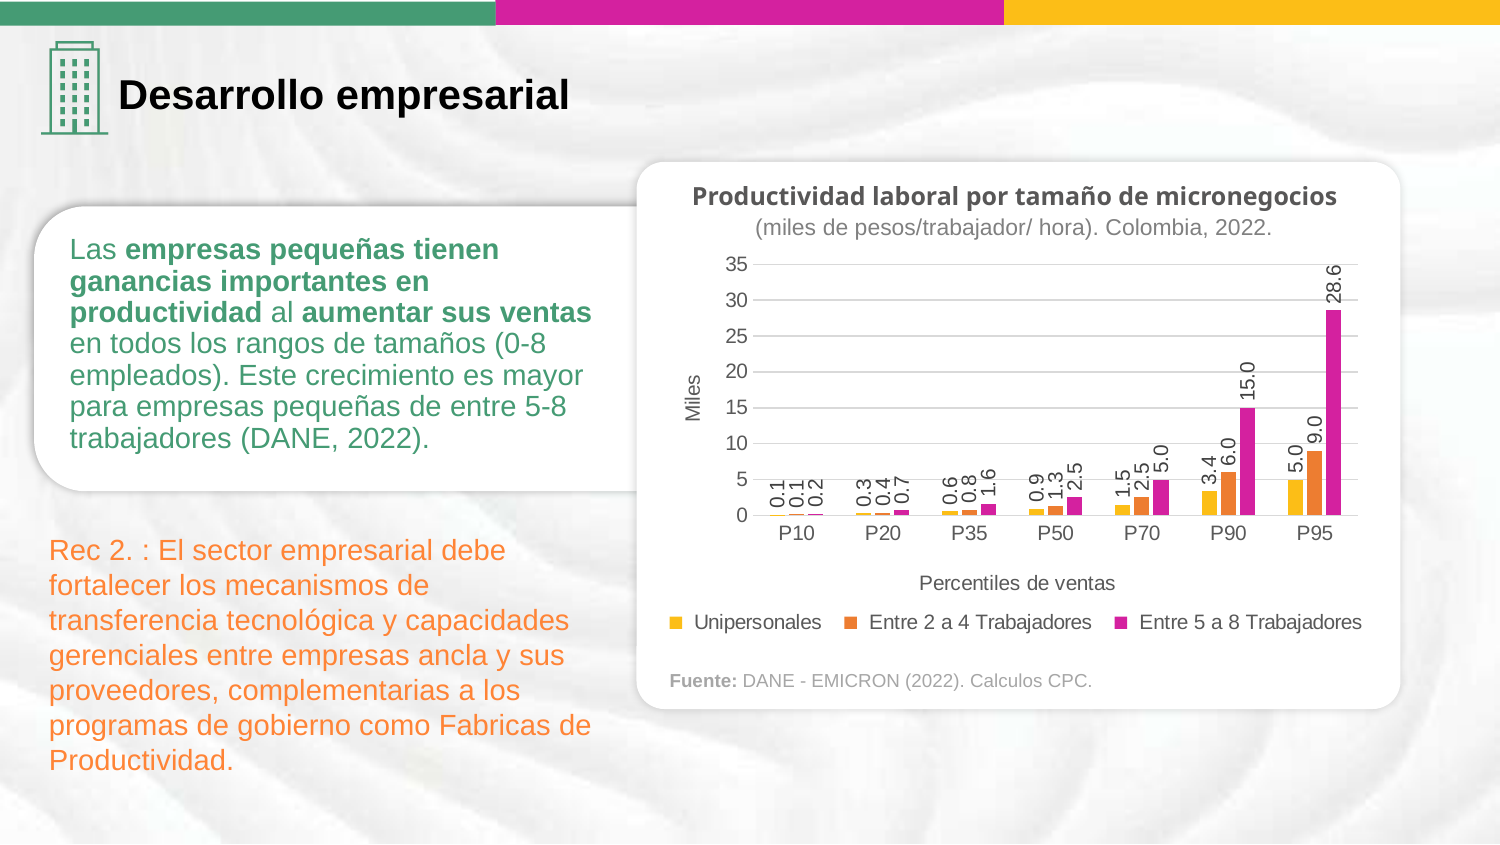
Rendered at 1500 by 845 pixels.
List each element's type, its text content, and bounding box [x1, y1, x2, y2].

text_box Rec 2. : El sector empresarial debe fortalecer los mecanismos de transferencia tecnológica y capacidades gerenciales entre empresas ancla y sus proveedores, complementarias a los programas de gobierno como Fabricas de Productividad. [34, 523, 620, 784]
title Desarrollo empresarial [138, 57, 1397, 134]
text_box Las empresas pequeñas tienen ganancias importantes en productividad al aumentar sus ventas en todos los rangos de tamaños (0-8 empleados). Este crecimiento es mayor para empresas pequeñas de entre 5-8 trabajadores (DANE, 2022). [54, 226, 626, 462]
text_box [636, 161, 1401, 710]
text_box [34, 206, 630, 492]
picture [0, 25, 1500, 844]
